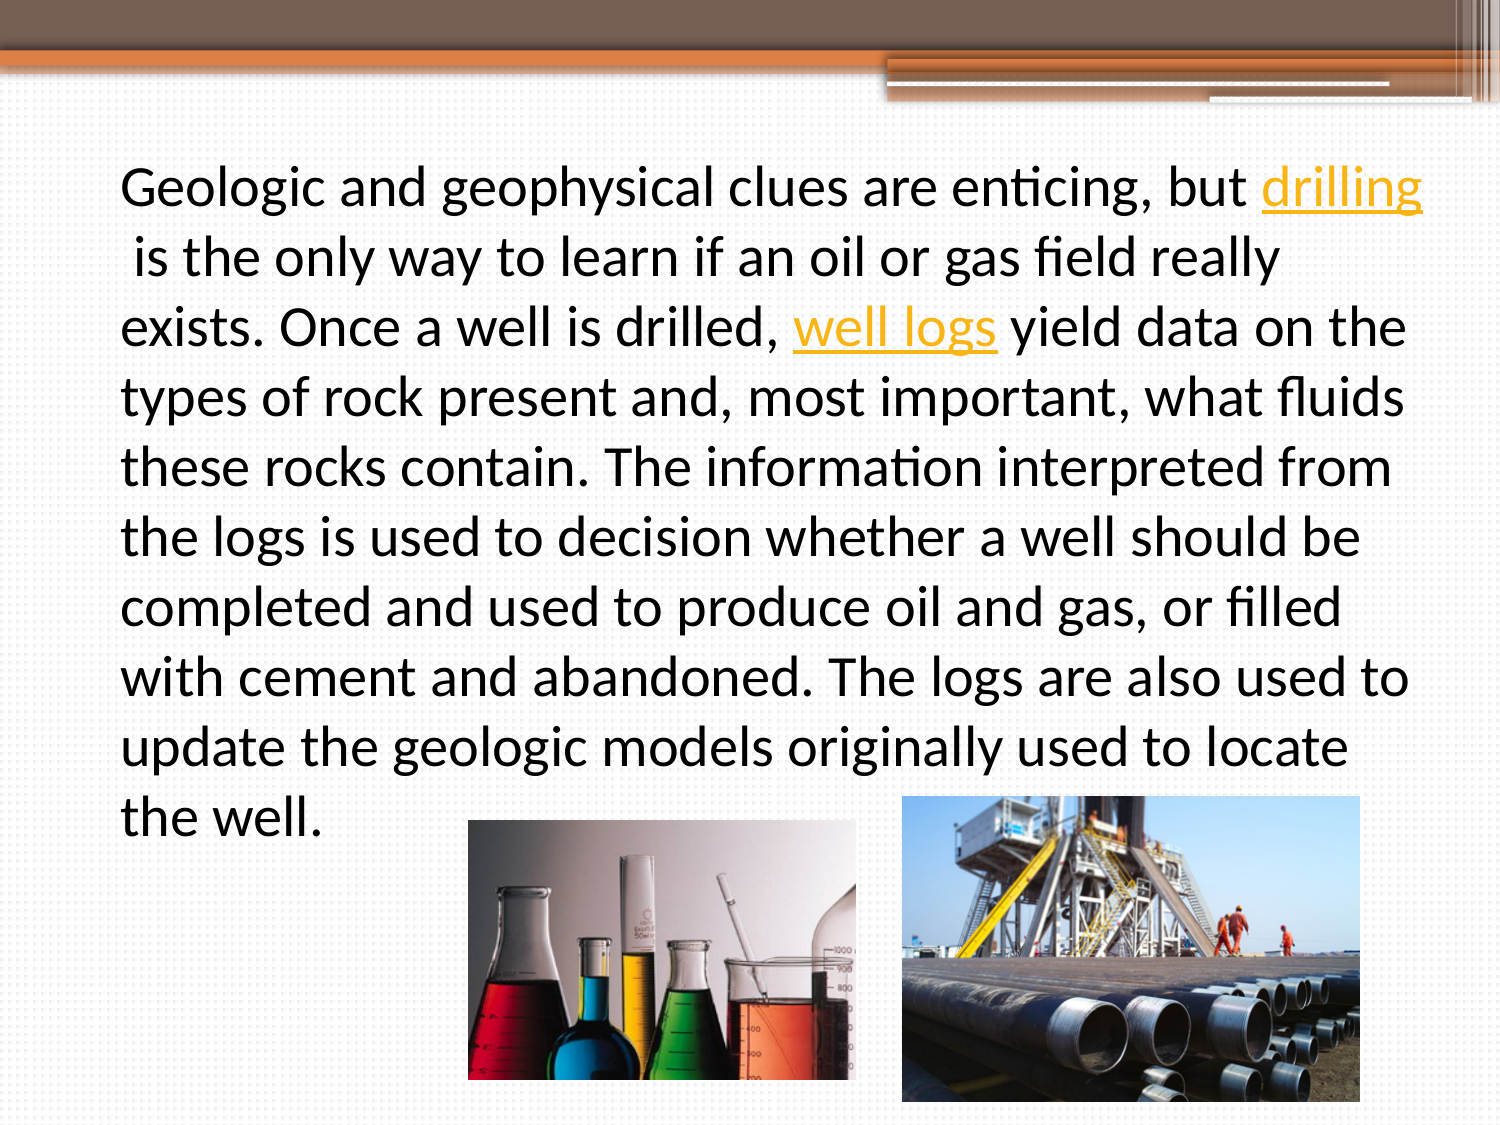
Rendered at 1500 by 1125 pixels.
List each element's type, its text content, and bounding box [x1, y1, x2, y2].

picture [468, 820, 856, 1080]
picture [902, 796, 1360, 1102]
text_box Geologic and geophysical clues are enticing, but drilling is the only way to learn if an oil or gas field really exists. Once a well is drilled, well logs yield data on the types of rock present and, most important, what fluids these rocks contain. The information interpreted from the logs is used to decision whether a well should be completed and used to produce oil and gas, or filled with cement and abandoned. The logs are also used to update the geologic models originally used to locate the well. [105, 140, 1453, 856]
